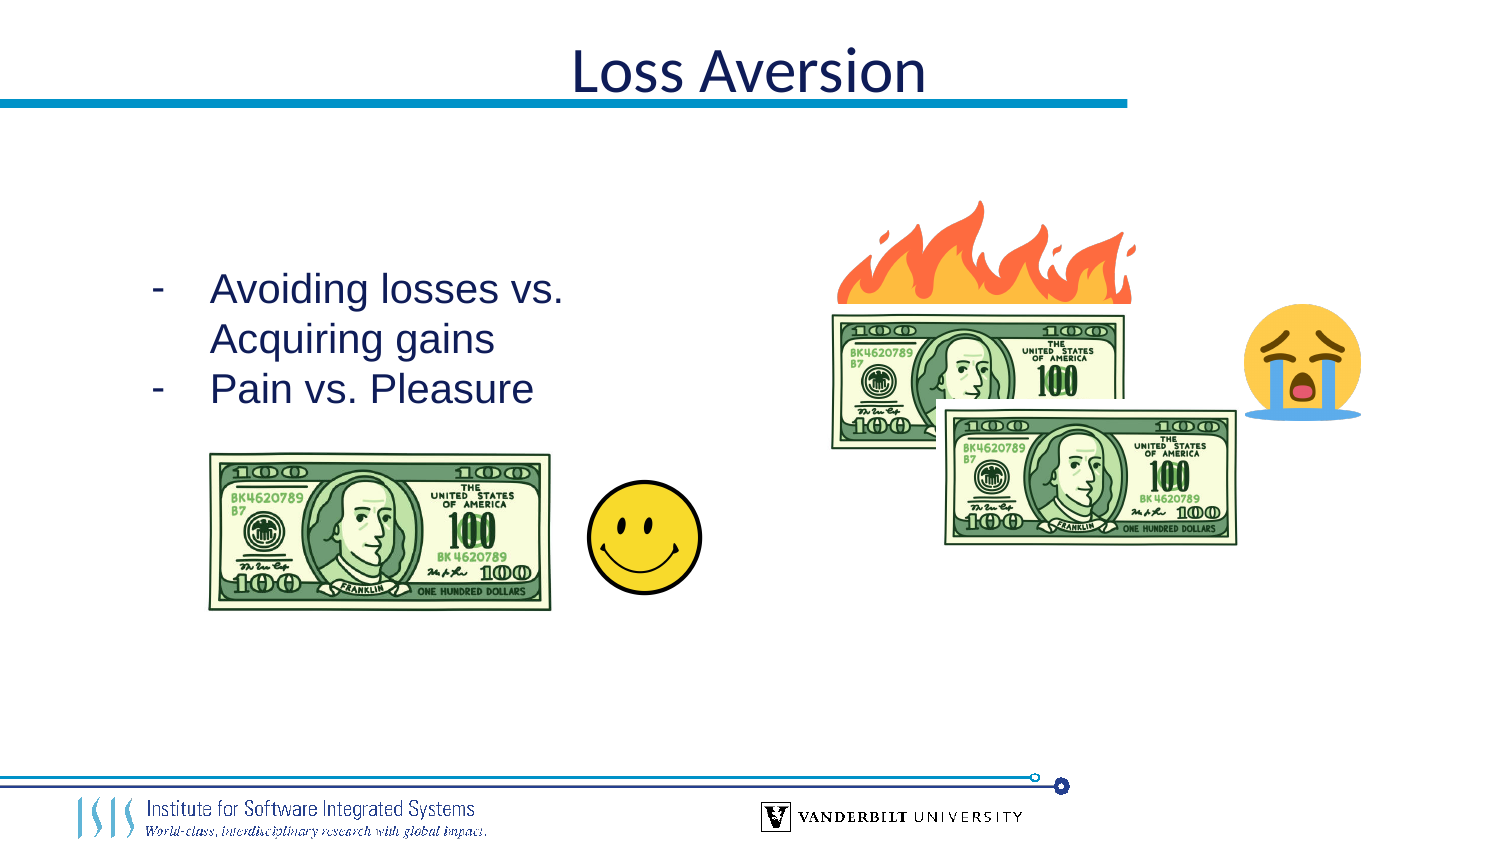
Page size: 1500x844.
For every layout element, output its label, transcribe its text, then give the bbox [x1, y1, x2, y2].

subtitle Avoiding losses vs. Acquiring gains Pain vs. Pleasure [119, 247, 636, 422]
title Loss Aversion [75, 19, 1425, 114]
picture [0, 109, 1361, 839]
